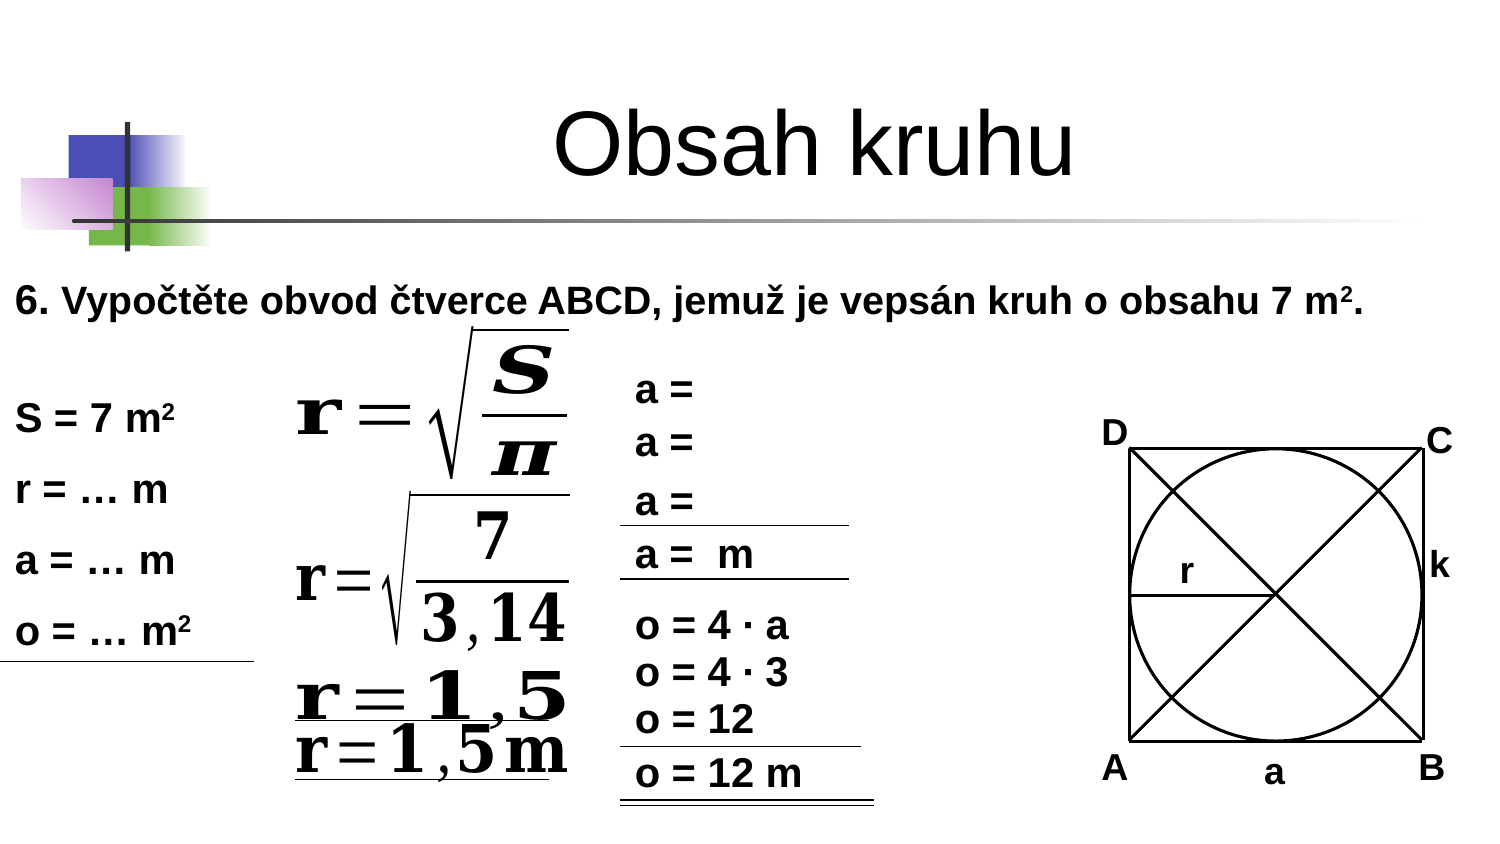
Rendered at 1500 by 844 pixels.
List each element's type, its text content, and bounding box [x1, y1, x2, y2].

text_box o = 12 m [620, 738, 967, 812]
text_box A [1086, 735, 1158, 795]
text_box S = 7 m2 [0, 383, 278, 454]
text_box Obsah kruhu [206, 76, 1424, 201]
text_box D [1086, 400, 1158, 461]
text_box a = … m [0, 525, 278, 596]
text_box o = 12 [620, 684, 967, 738]
text_box B [1403, 735, 1475, 795]
text_box a [1249, 750, 1303, 800]
text_box 6. Vypočtěte obvod čtverce ABCD, jemuž je vepsán kruh o obsahu 7 m2. [0, 265, 1500, 342]
text_box C [1411, 408, 1483, 469]
text_box o = 4 ∙ 3 [620, 637, 1038, 712]
text_box o = … m2 [0, 596, 278, 670]
text_box o = 4 ∙ a [620, 590, 898, 637]
text_box k [1428, 532, 1486, 593]
text_box r = … m [0, 454, 278, 525]
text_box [1129, 447, 1422, 740]
